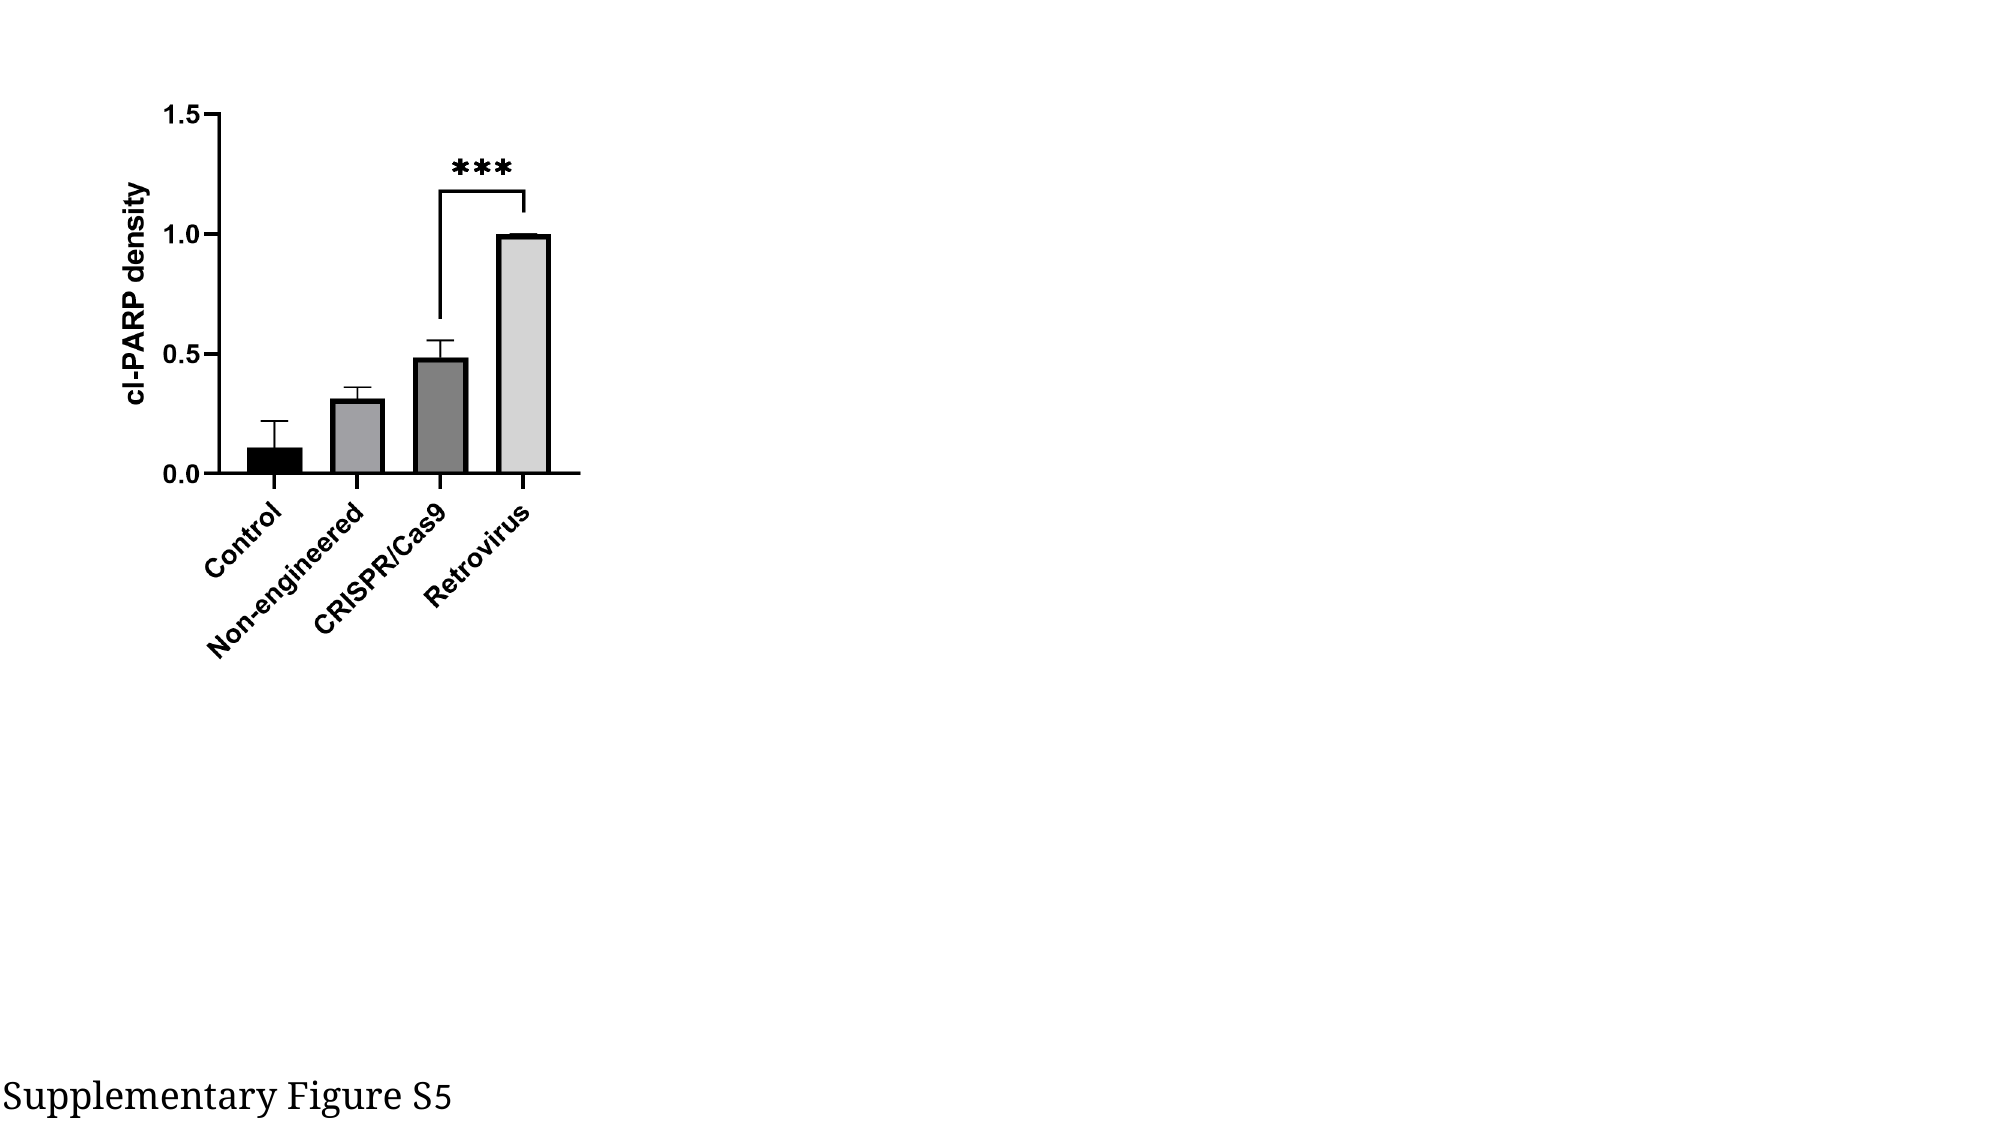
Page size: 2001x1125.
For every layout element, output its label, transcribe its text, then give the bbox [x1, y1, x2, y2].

picture [89, 64, 600, 685]
text_box Supplementary Figure S5 [0, 1064, 468, 1125]
